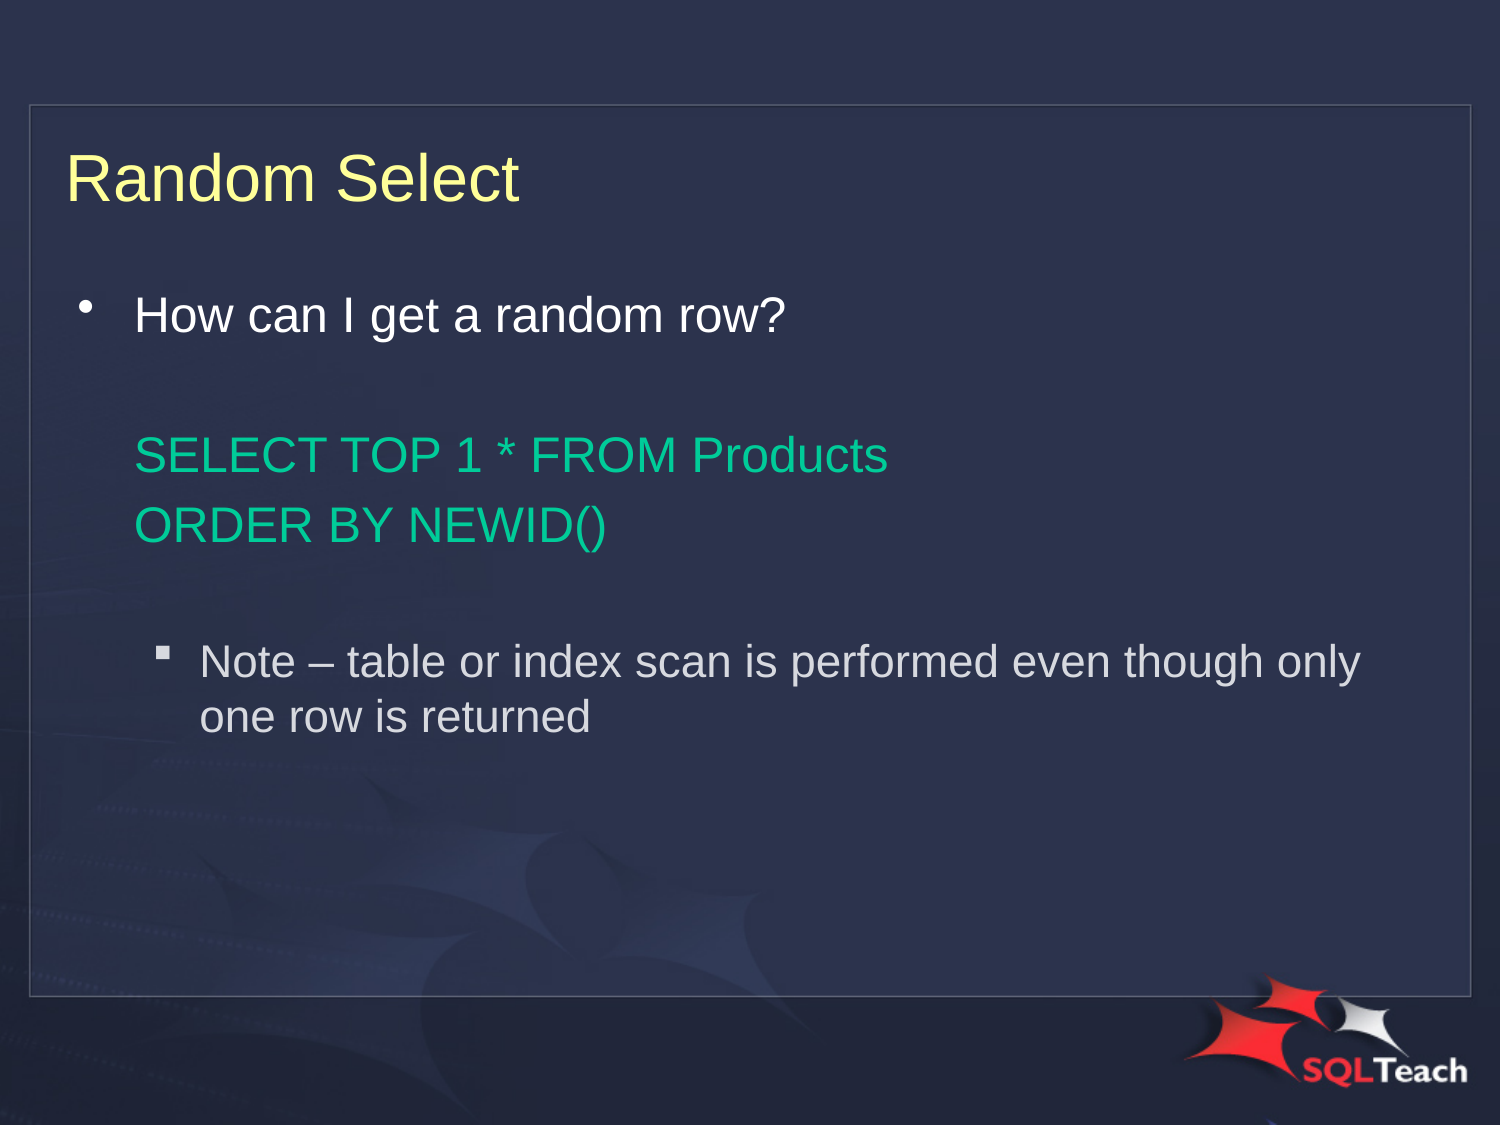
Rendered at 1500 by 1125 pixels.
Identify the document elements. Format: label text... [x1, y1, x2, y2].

title Random Select [49, 137, 1326, 213]
picture [0, 0, 1500, 1125]
list How can I get a random row? SELECT TOP 1 * FROM Products ORDER BY NEWID() Note – table or index scan is performed even though only one row is returned [62, 274, 1439, 797]
